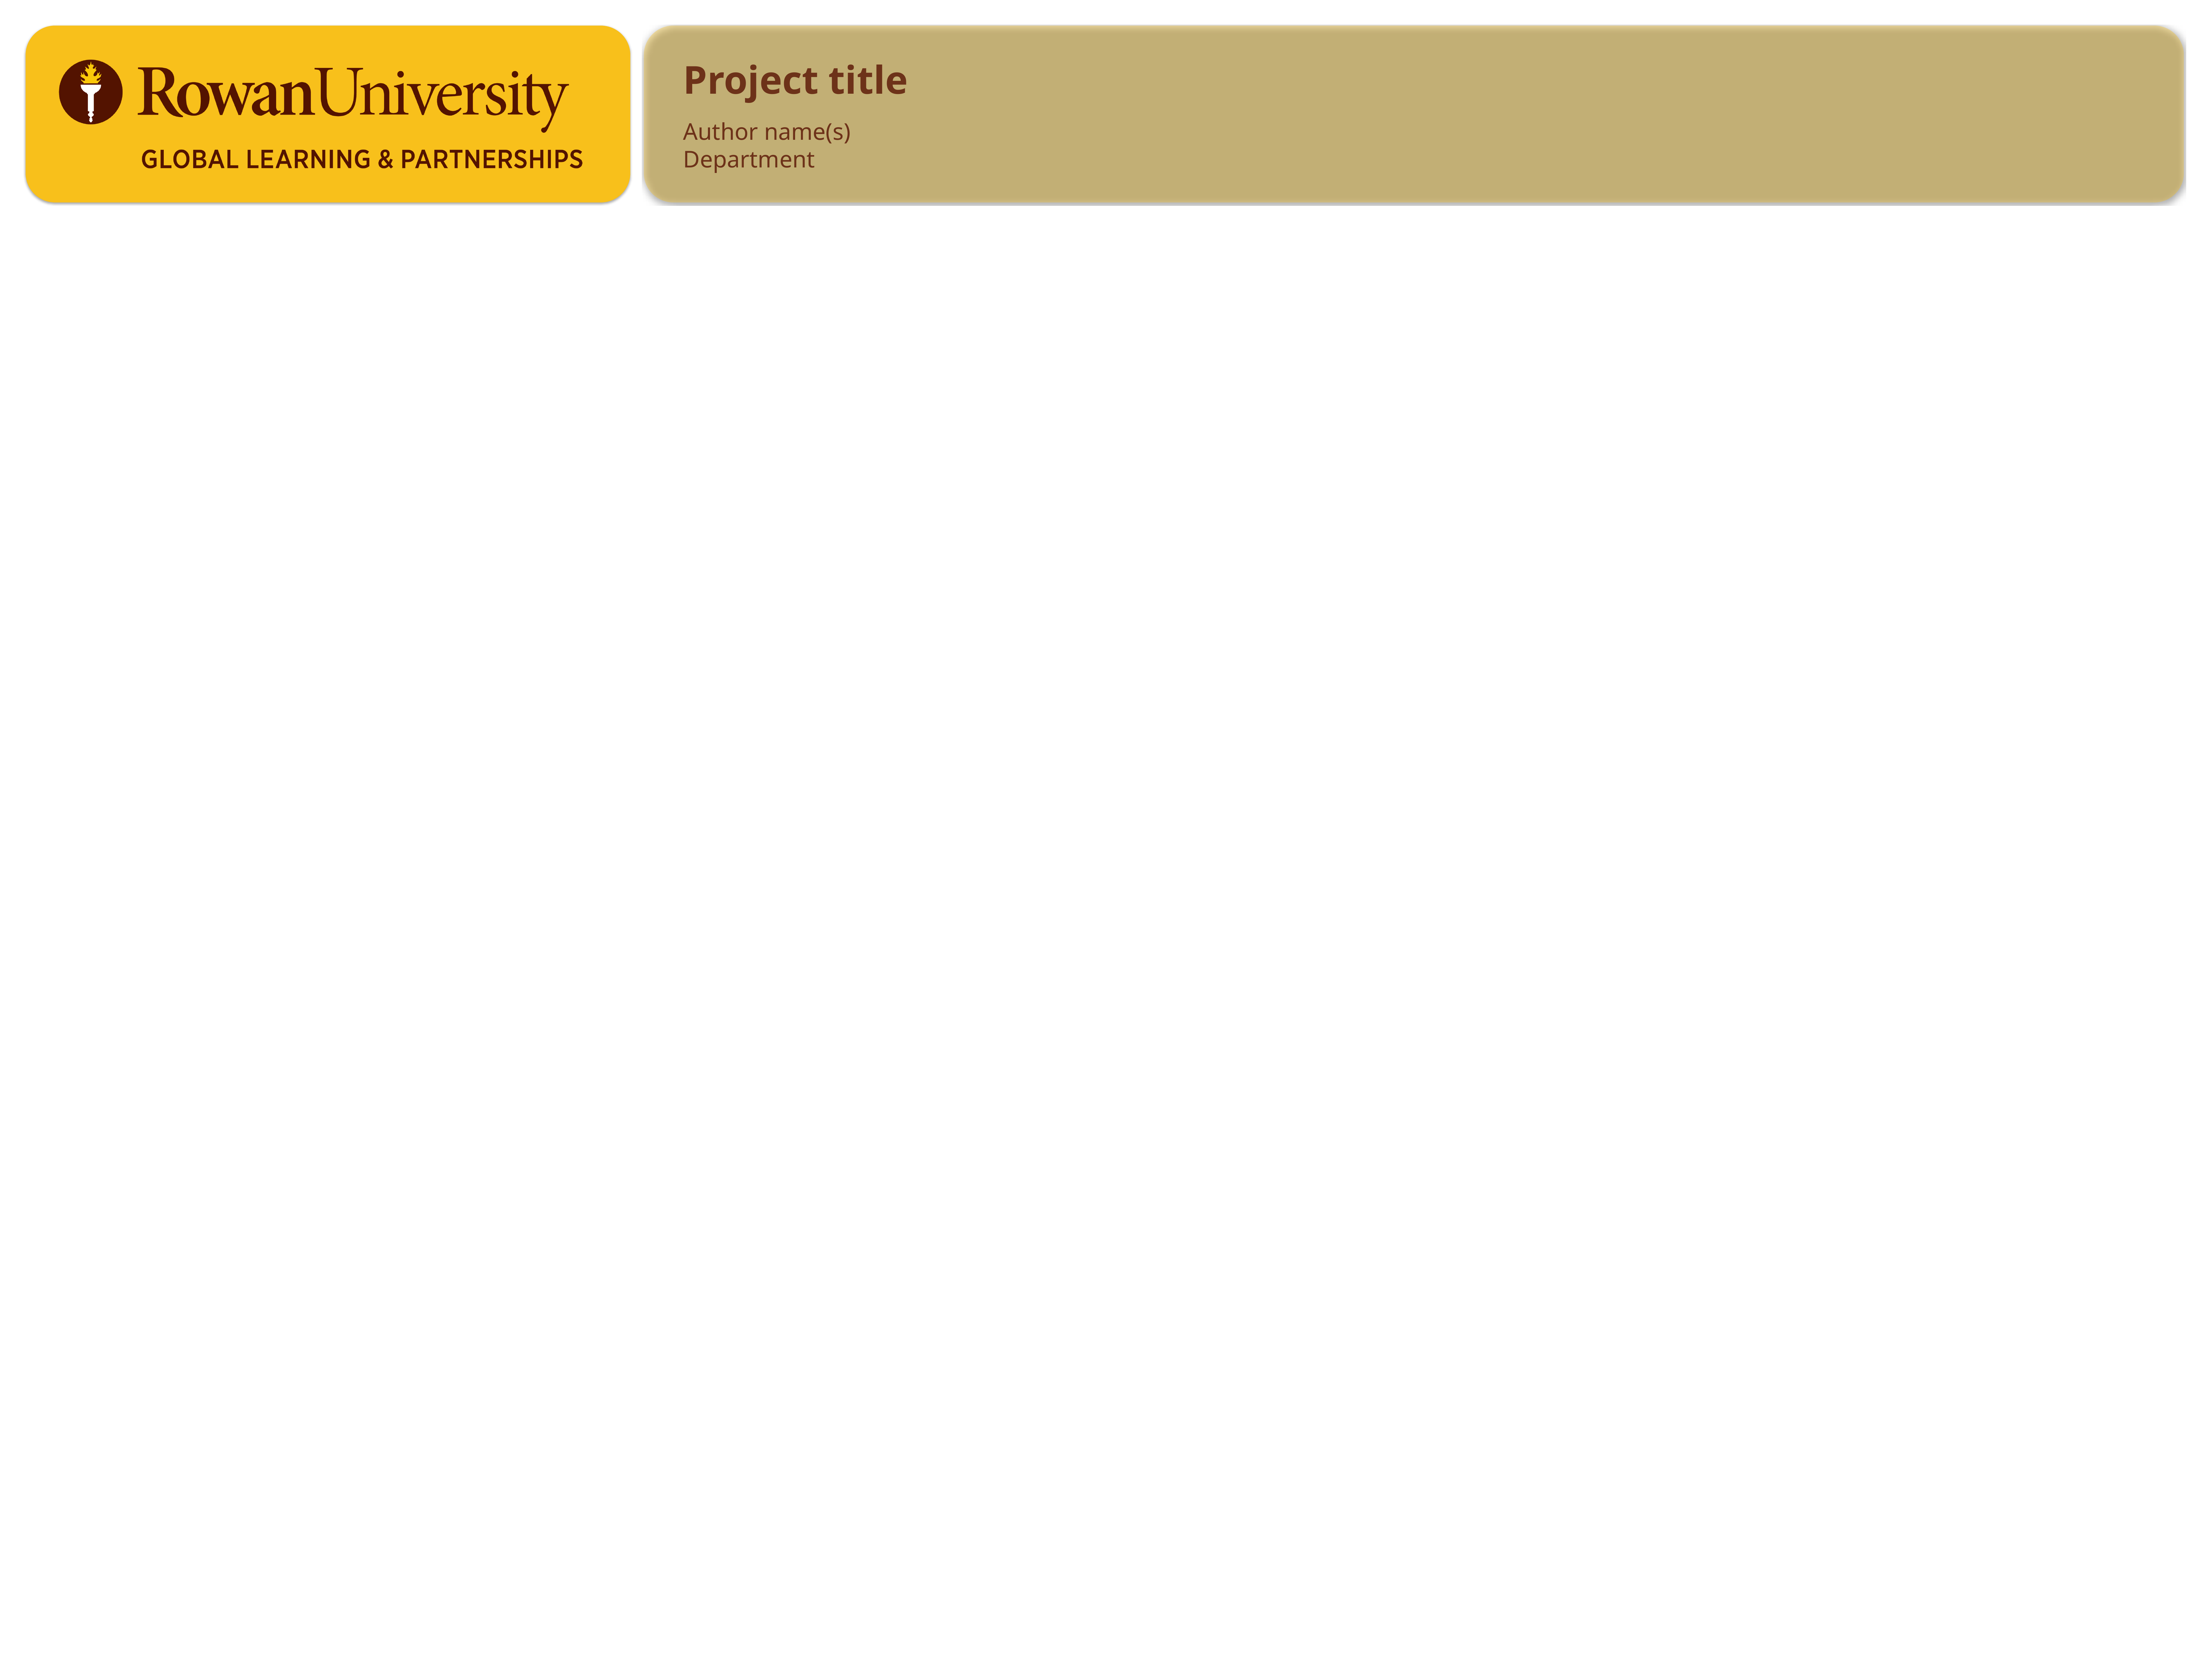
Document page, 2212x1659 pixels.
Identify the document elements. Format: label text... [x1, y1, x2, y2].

picture [25, 26, 616, 202]
text_box Project title Author name(s) Department [678, 53, 2155, 175]
